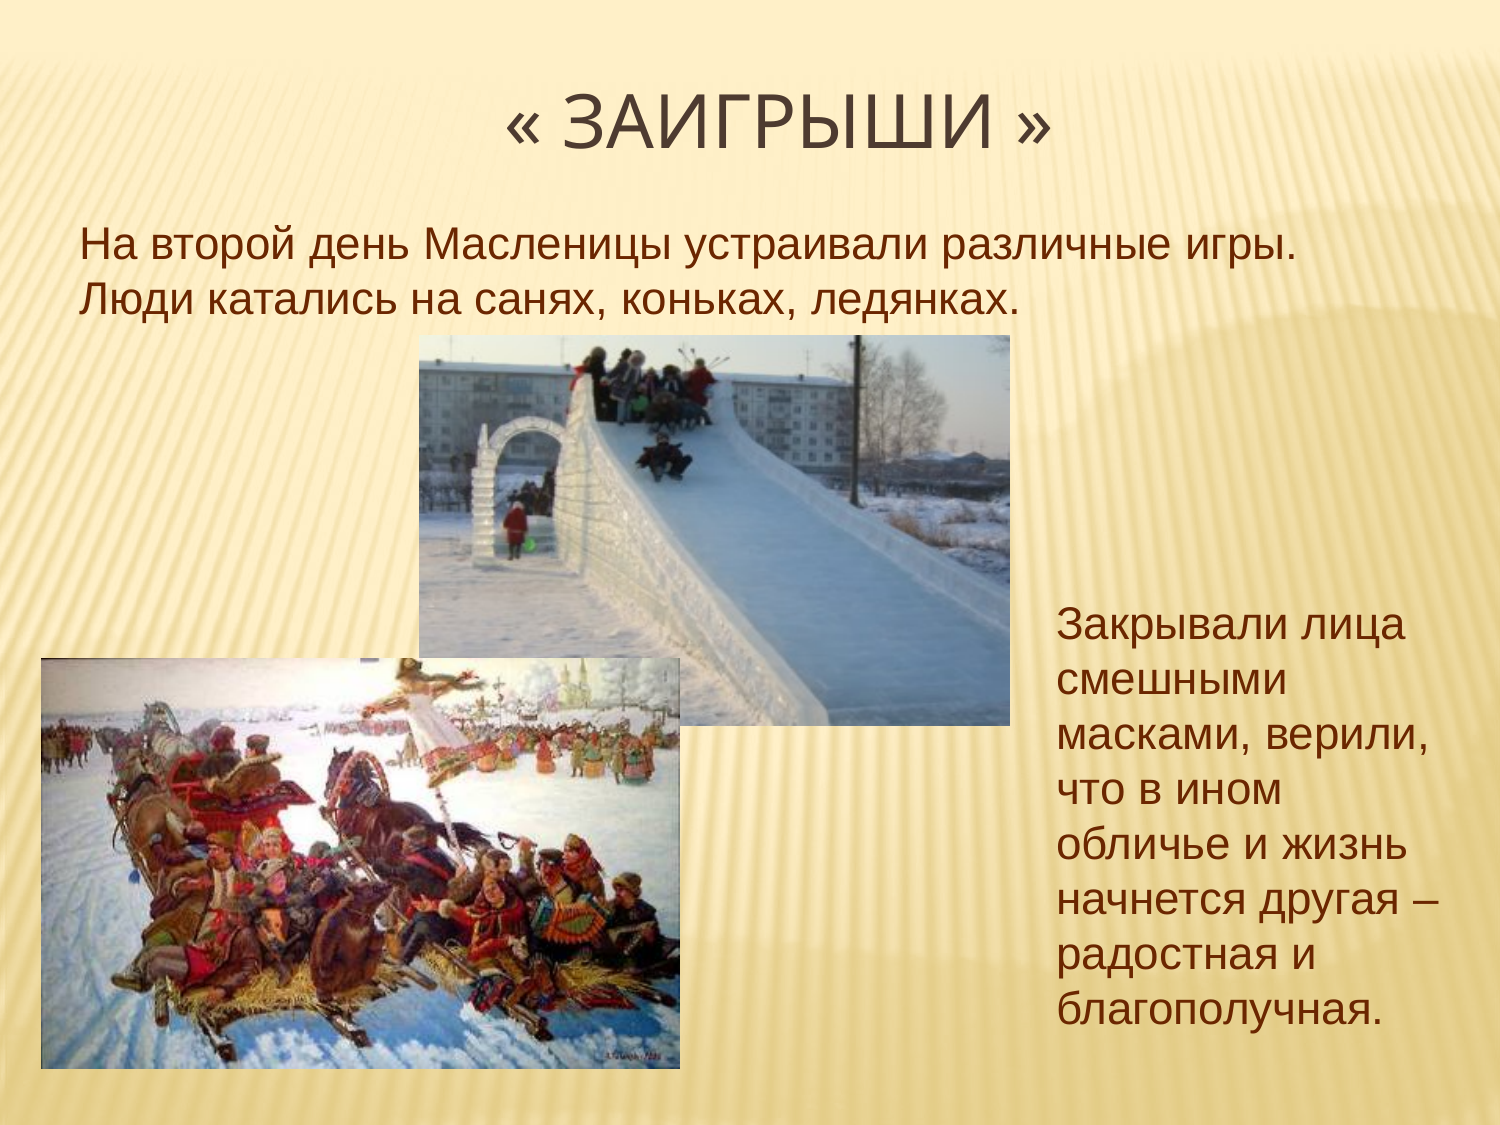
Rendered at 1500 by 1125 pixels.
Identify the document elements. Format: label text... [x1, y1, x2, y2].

text_box На второй день Масленицы устраивали различные игры. Люди катались на санях, коньках, ледянках. [64, 206, 1436, 332]
text_box Закрывали лица смешными масками, верили, что в ином обличье и жизнь начнется другая – радостная и благополучная. [1041, 586, 1479, 1041]
text_box « ЗАиГРЫШИ » [490, 66, 1069, 206]
picture [40, 335, 1011, 1069]
